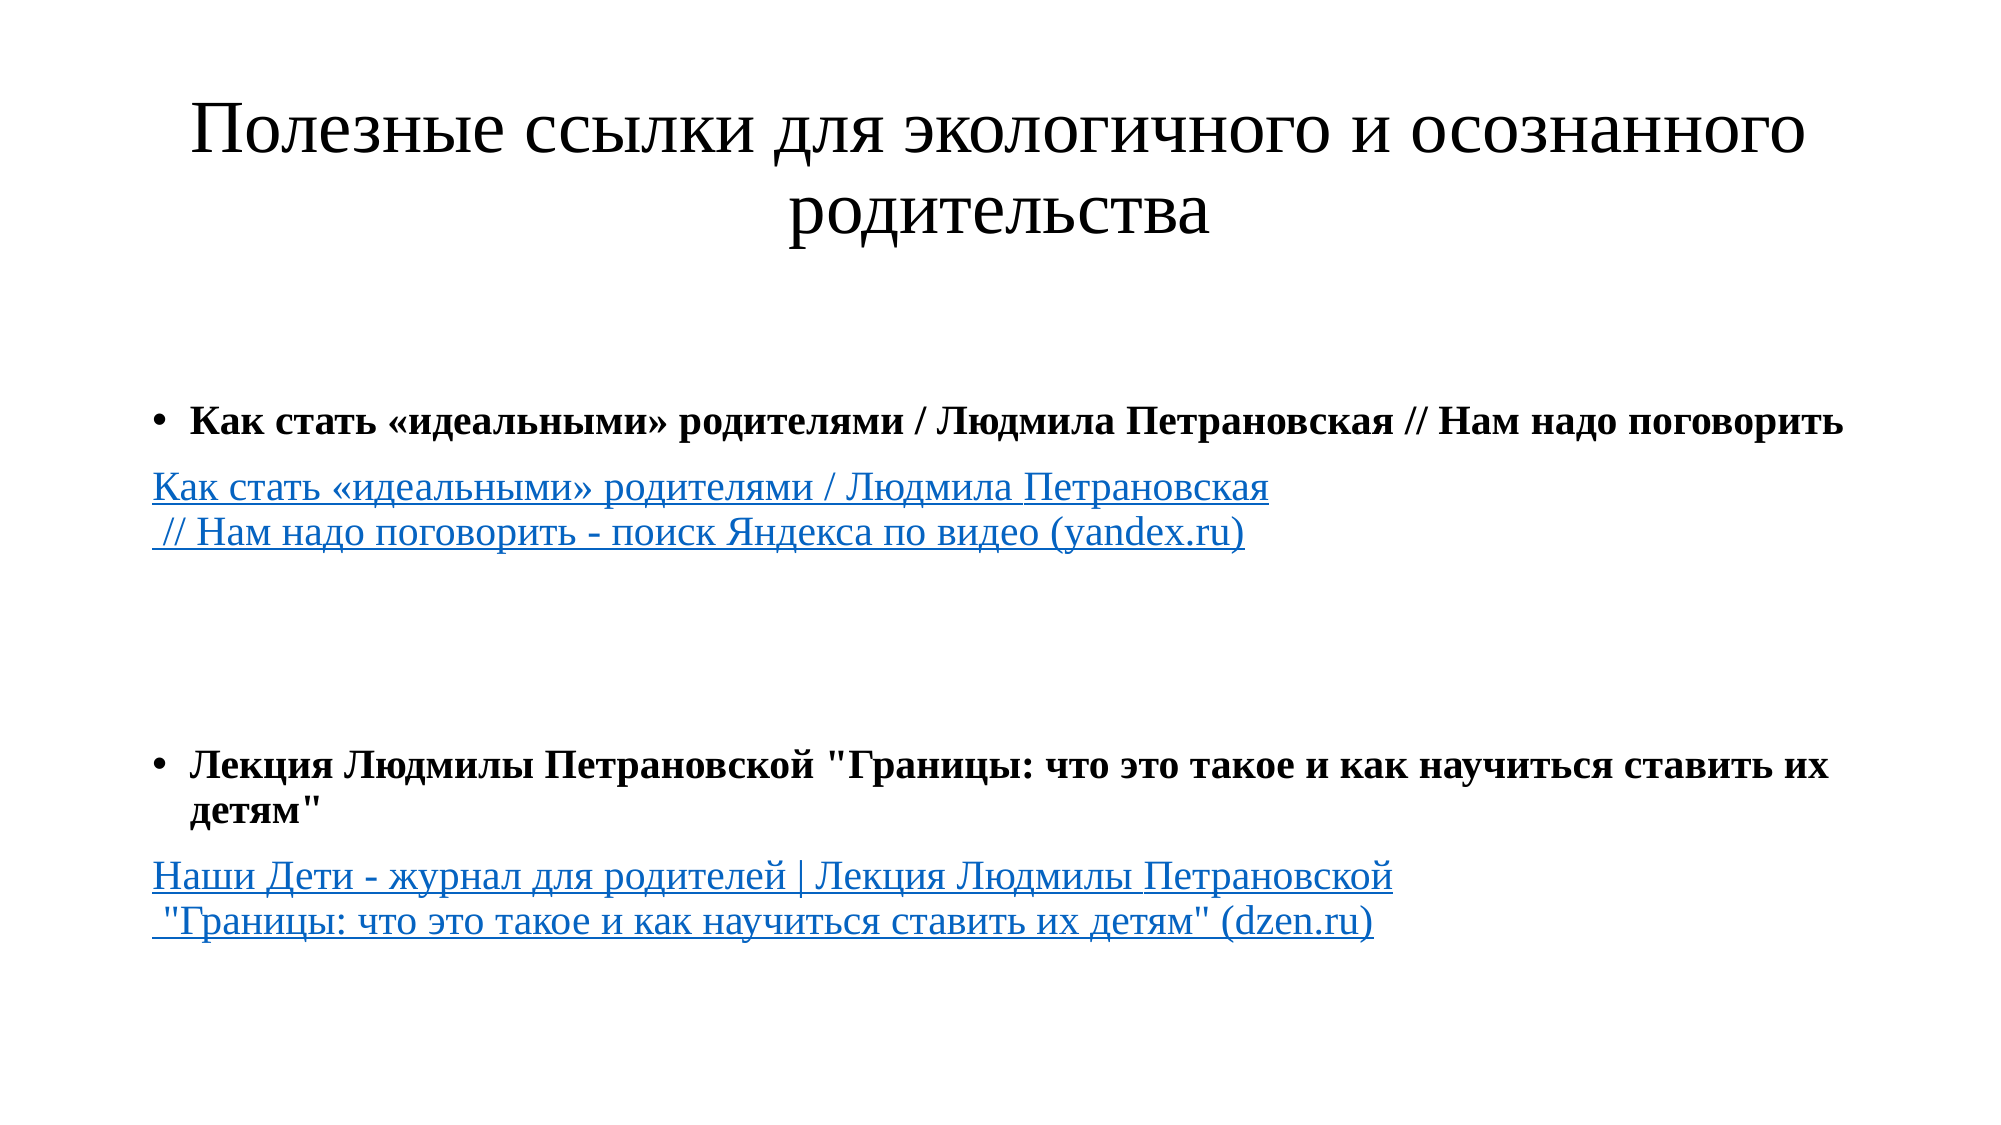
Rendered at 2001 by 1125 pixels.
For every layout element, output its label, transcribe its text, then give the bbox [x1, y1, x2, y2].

title Полезные ссылки для экологичного и осознанного родительства [137, 59, 1863, 278]
list Как стать «идеальными» родителями / Людмила Петрановская // Нам надо поговорить Как стать «идеальными» родителями / Людмила Петрановская // Нам надо поговорить - поиск Яндекса по видео (yandex.ru) Лекция Людмилы Петрановской "Границы: что это такое и как научиться ставить их детям" Наши Дети - журнал для родителей | Лекция Людмилы Петрановской "Границы: что это такое и как научиться ставить их детям" (dzen.ru) [137, 391, 1863, 1014]
